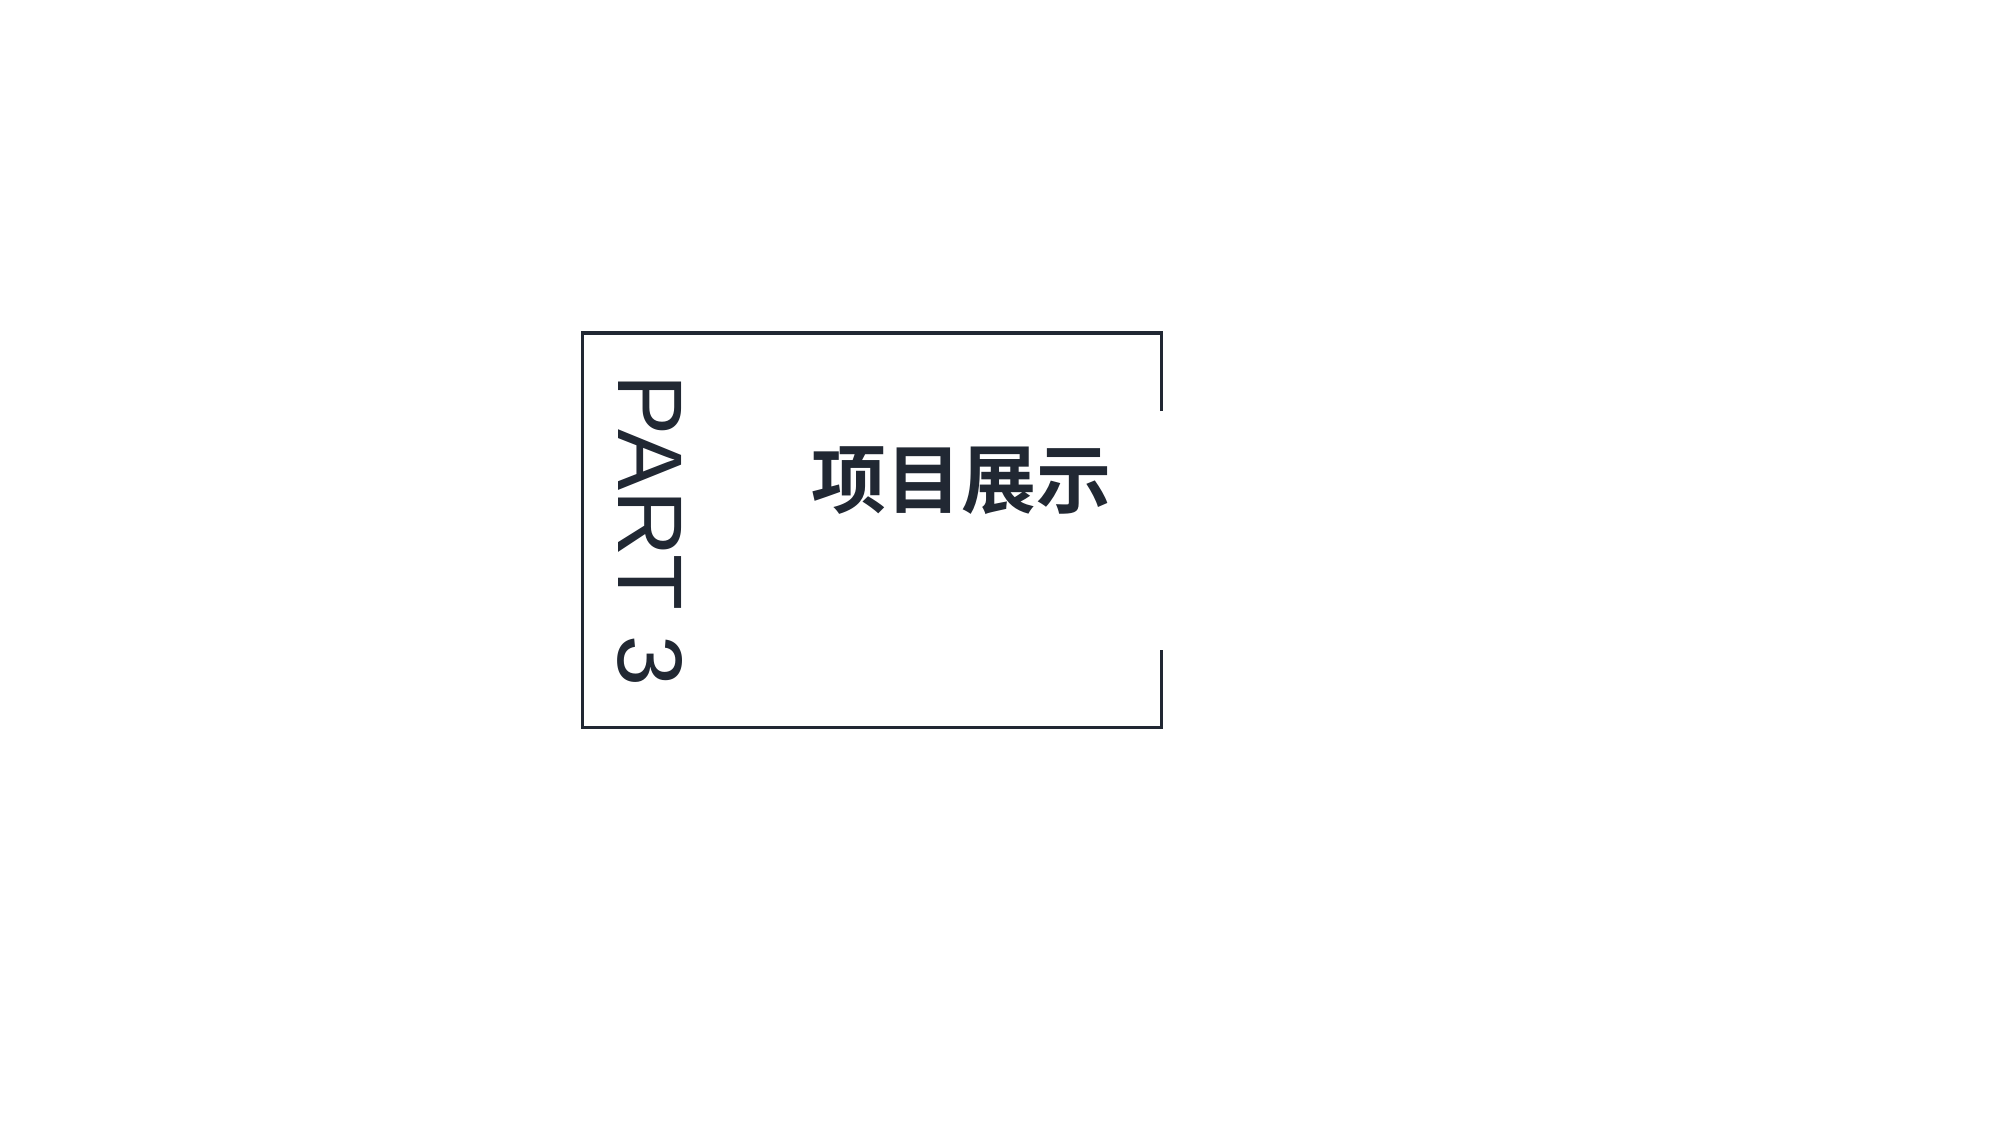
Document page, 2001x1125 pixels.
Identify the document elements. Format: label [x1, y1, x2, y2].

text_box [582, 332, 1418, 728]
